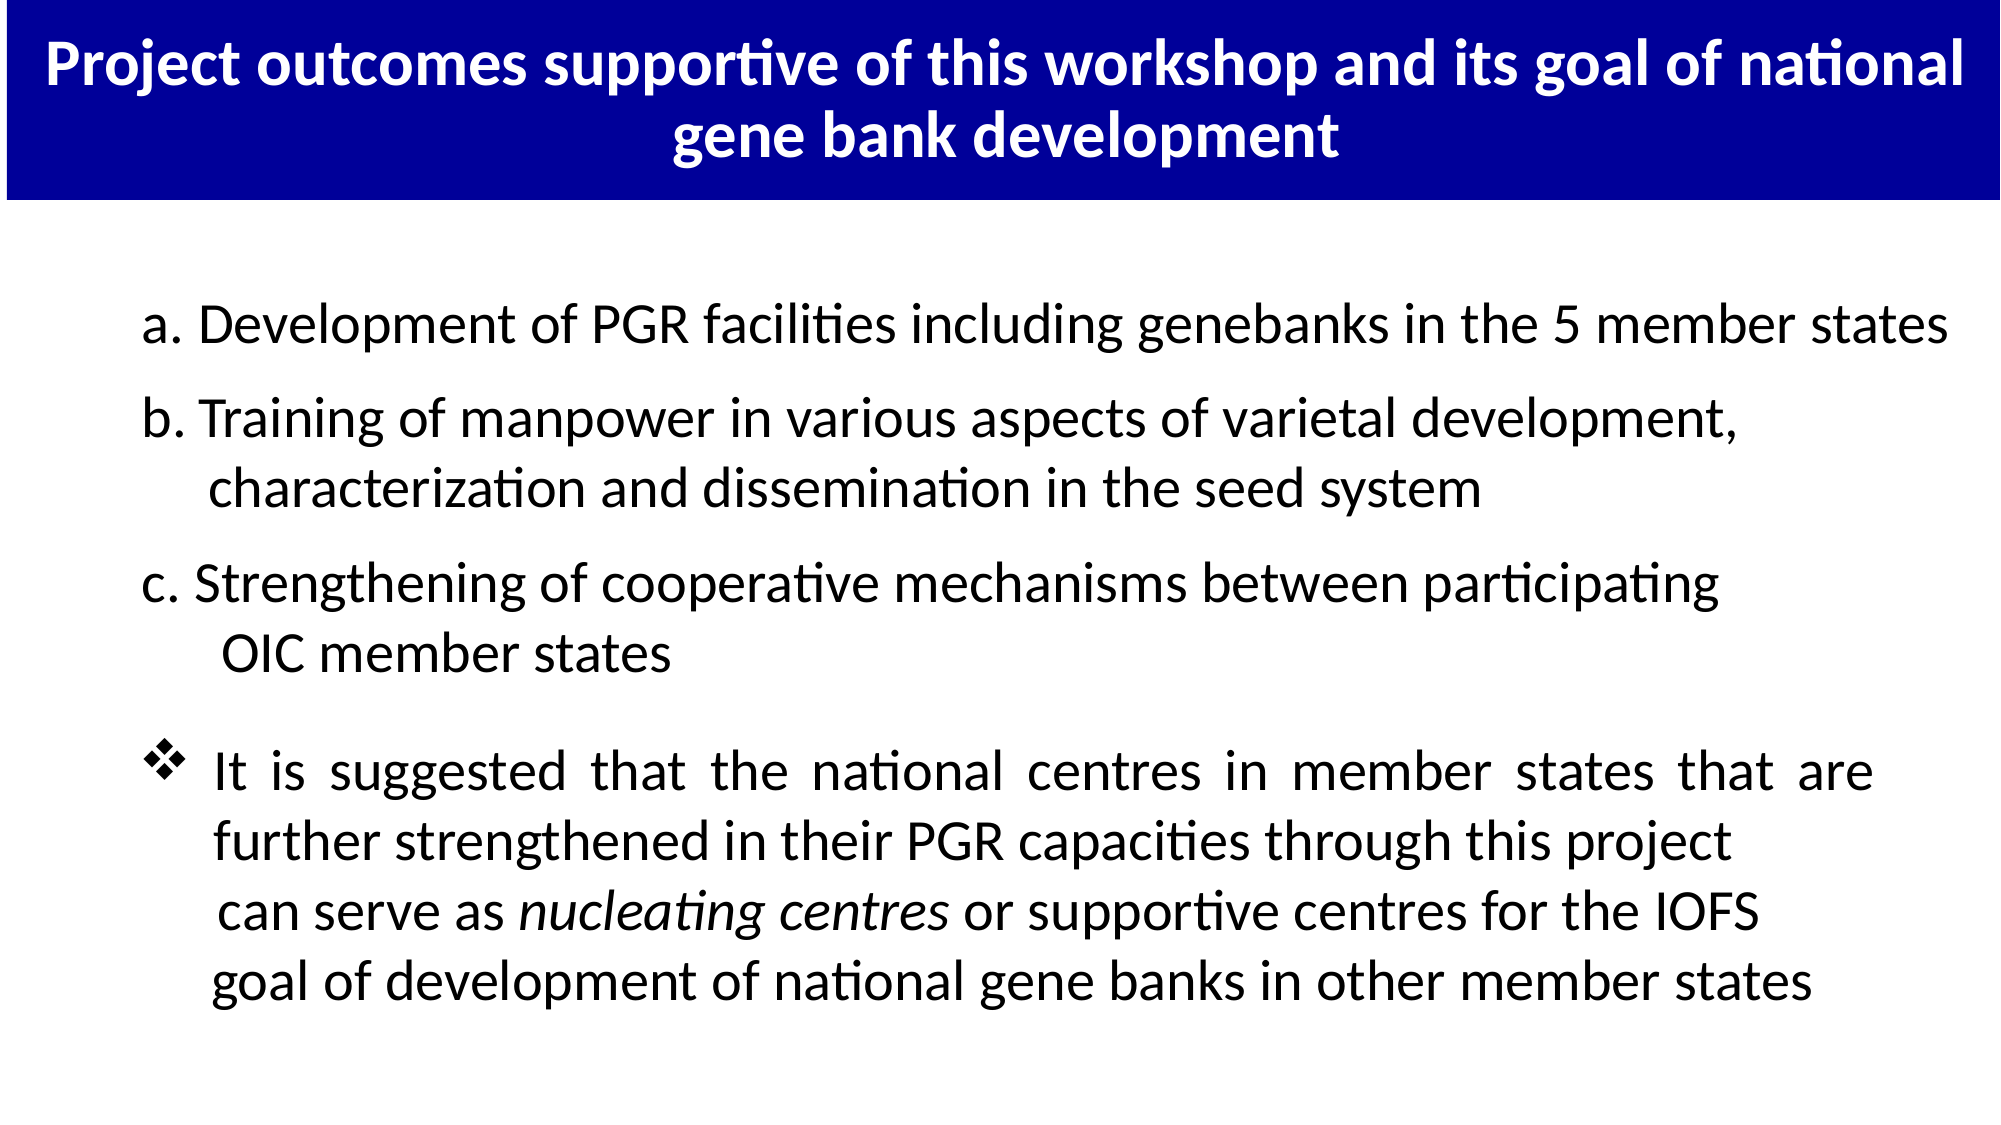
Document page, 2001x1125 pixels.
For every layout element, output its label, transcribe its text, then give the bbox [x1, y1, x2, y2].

text_box Project outcomes supportive of this workshop and its goal of national gene bank development [6, 0, 2000, 200]
text_box Development of PGR facilities including genebanks in the 5 member states Training of manpower in various aspects of varietal development, characterization and dissemination in the seed system c. Strengthening of cooperative mechanisms between participating OIC member states [127, 277, 1966, 692]
text_box It is suggested that the national centres in member states that are further strengthened in their PGR capacities through this project can serve as nucleating centres or supportive centres for the IOFS goal of development of national gene banks in other member states [123, 724, 1890, 1020]
